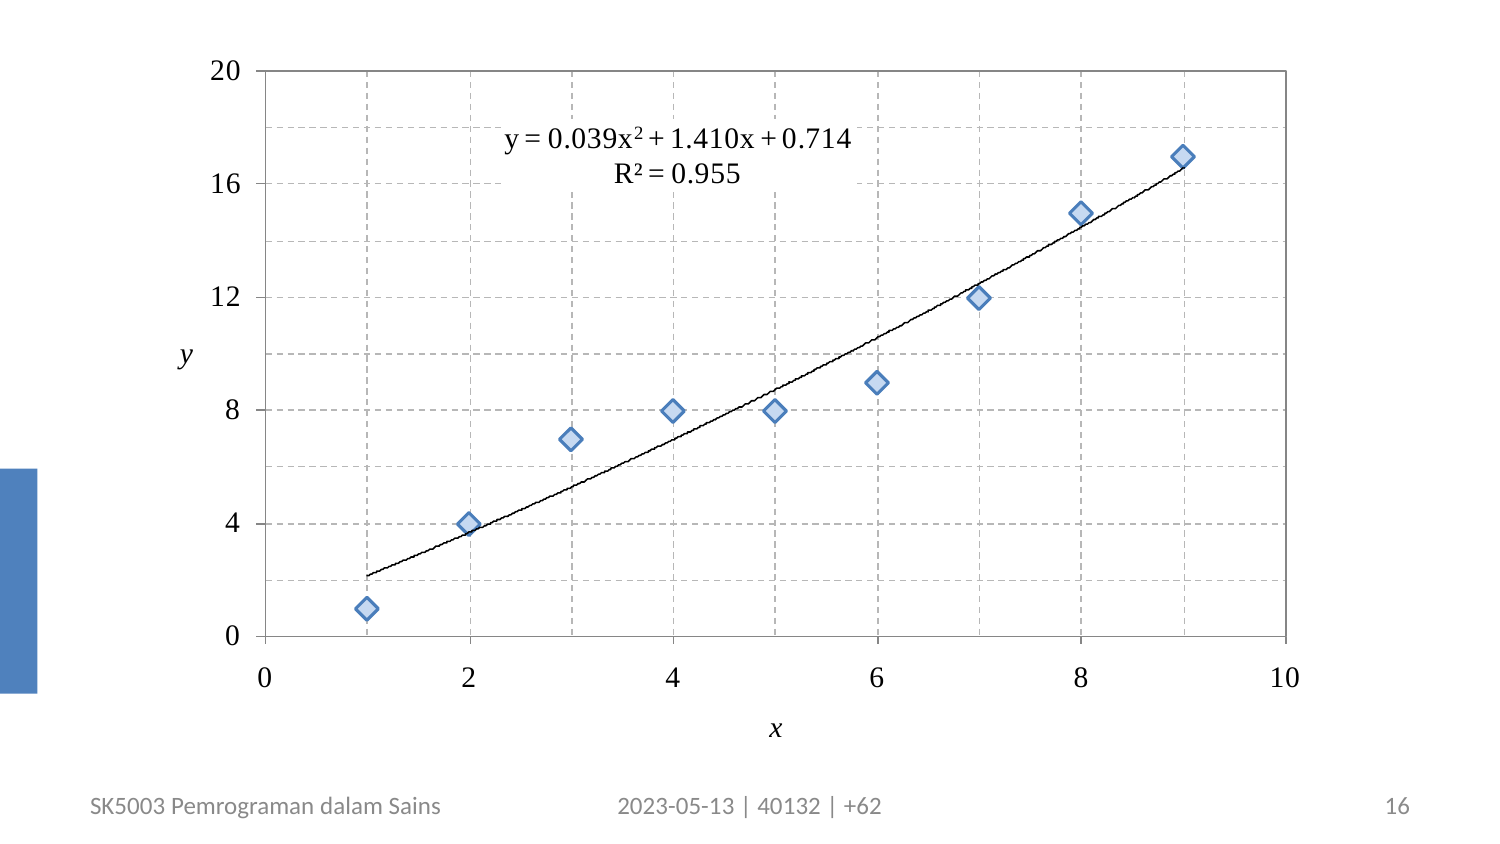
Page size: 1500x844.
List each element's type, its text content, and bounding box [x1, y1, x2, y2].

picture [153, 34, 1347, 752]
slide_number 16 [1074, 782, 1425, 827]
footer 2023-05-13 | 40132 | +62 [512, 782, 988, 827]
slide_number SK5003 Pemrograman dalam Sains [75, 782, 463, 827]
